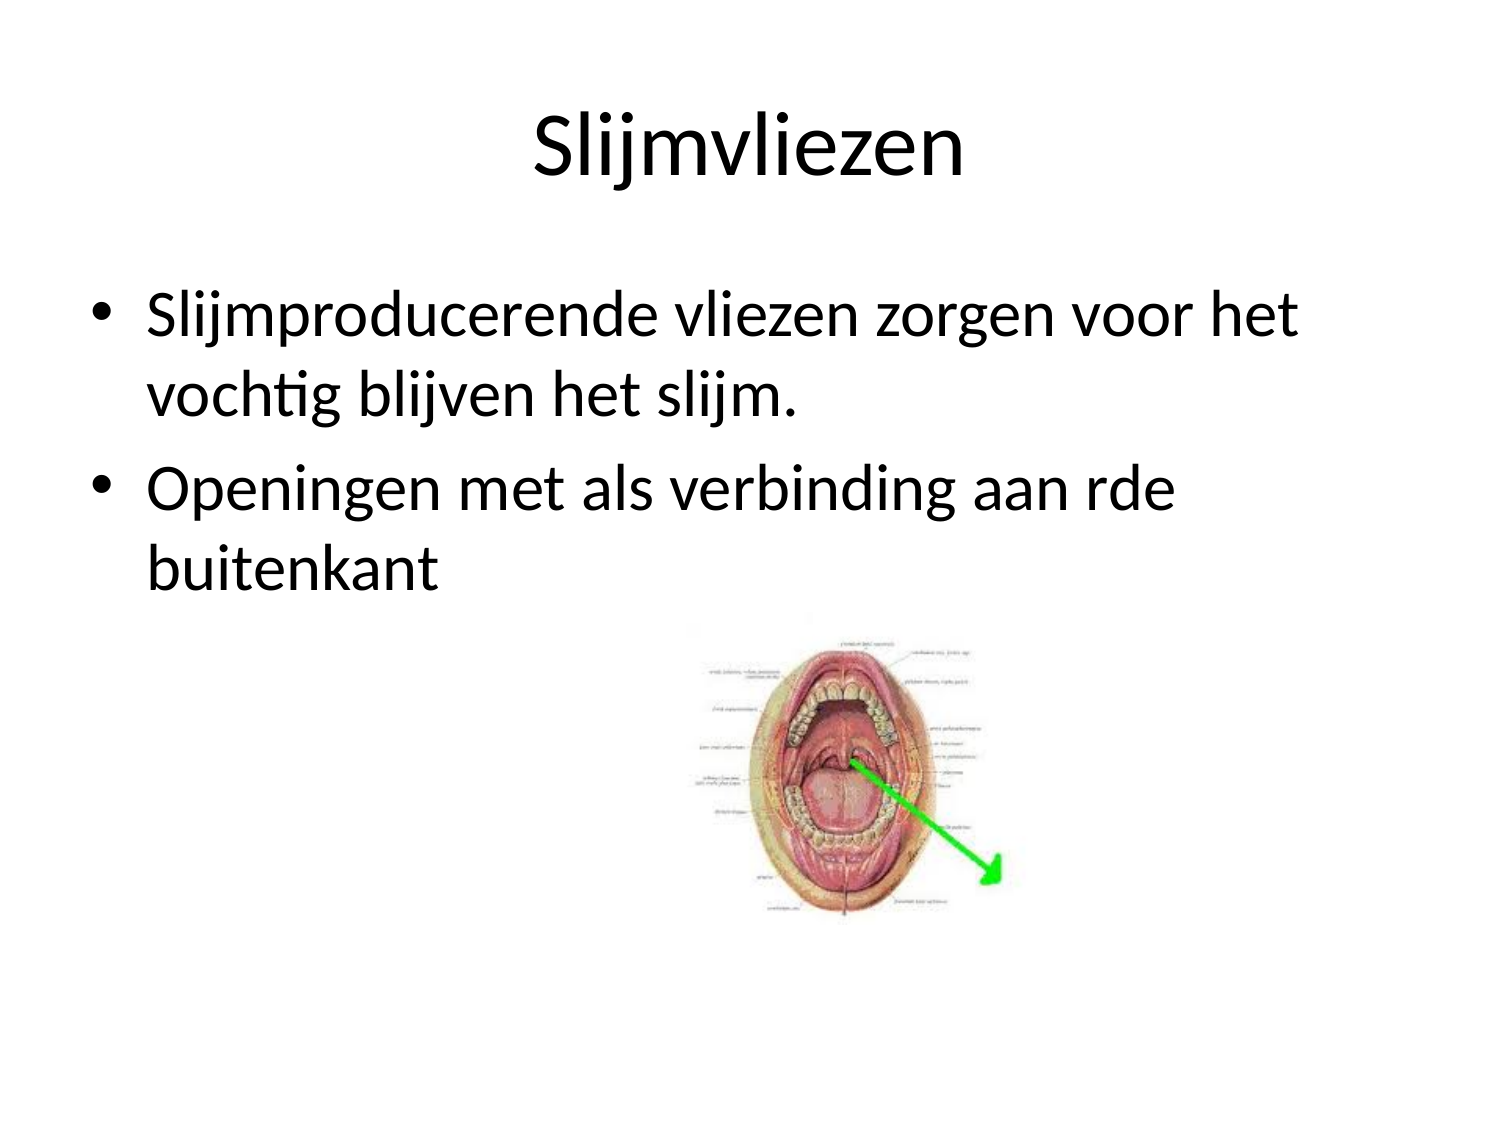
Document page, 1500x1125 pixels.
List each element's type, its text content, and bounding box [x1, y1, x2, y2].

list Slijmproducerende vliezen zorgen voor het vochtig blijven het slijm. Openingen met als verbinding aan rde buitenkant [75, 262, 1425, 1005]
picture [674, 612, 1029, 926]
title Slijmvliezen [75, 45, 1425, 233]
